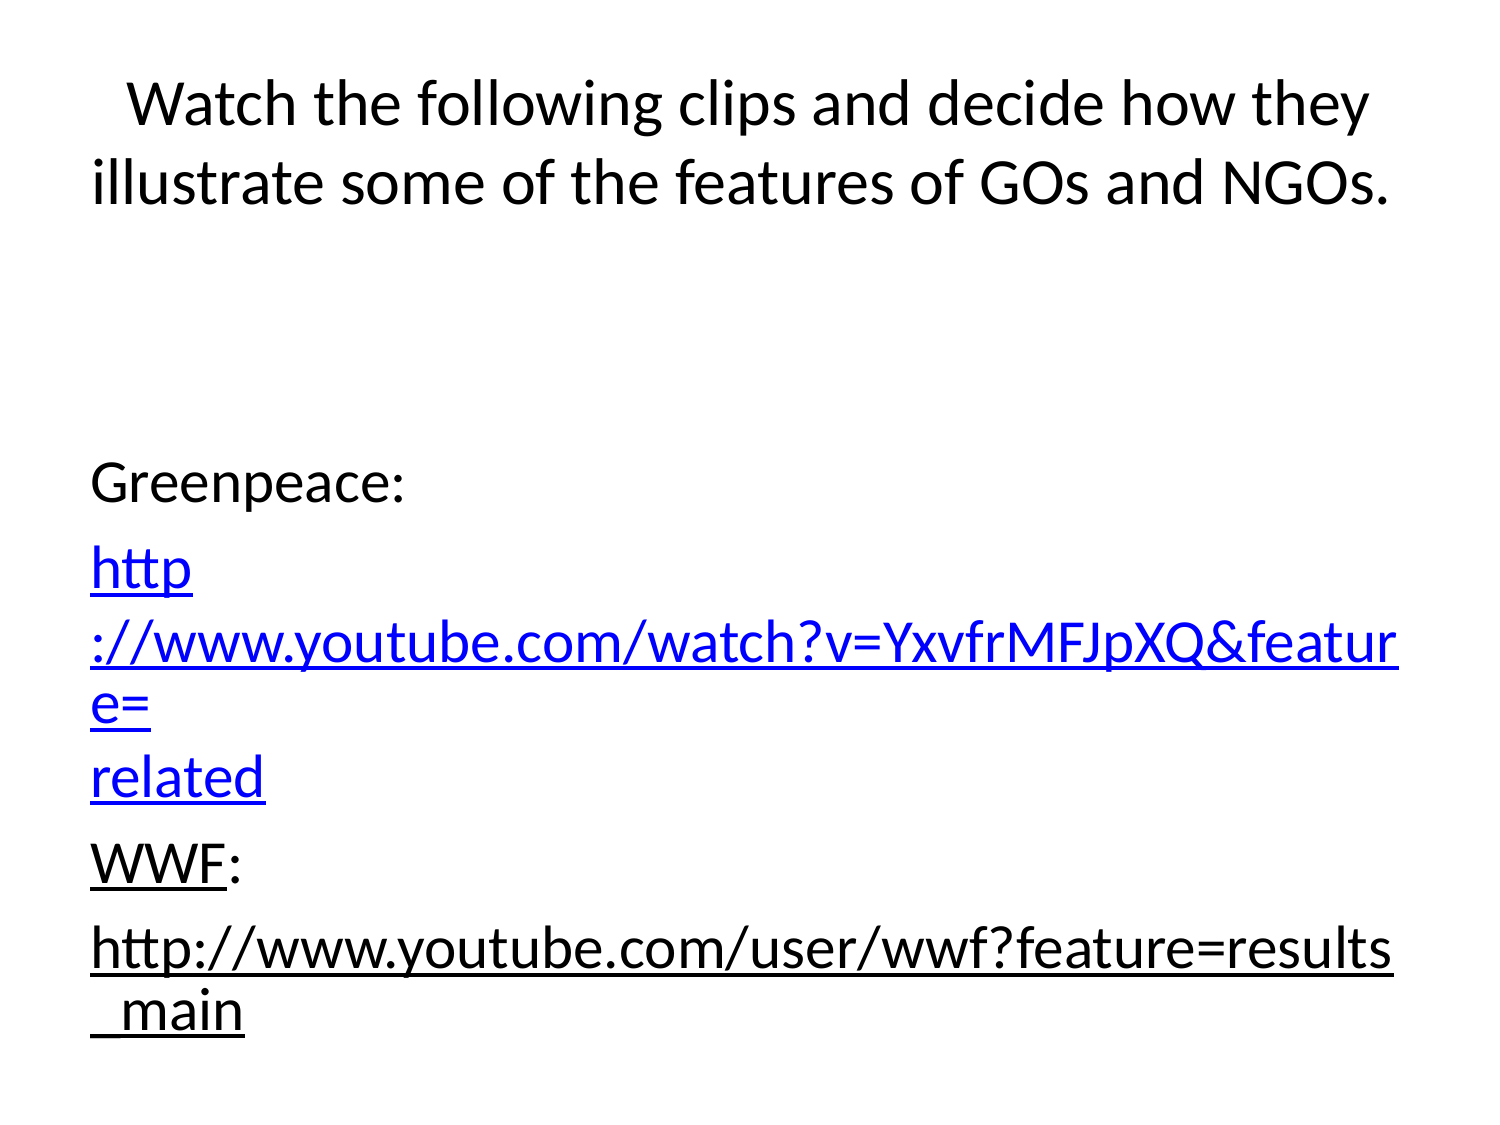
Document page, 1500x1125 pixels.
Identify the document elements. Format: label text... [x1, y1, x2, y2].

title Watch the following clips and decide how they illustrate some of the features of GOs and NGOs. [75, 45, 1425, 233]
list Greenpeace: http://www.youtube.com/watch?v=YxvfrMFJpXQ&feature=related WWF: http://www.youtube.com/user/wwf?feature=results_main [75, 262, 1425, 1005]
